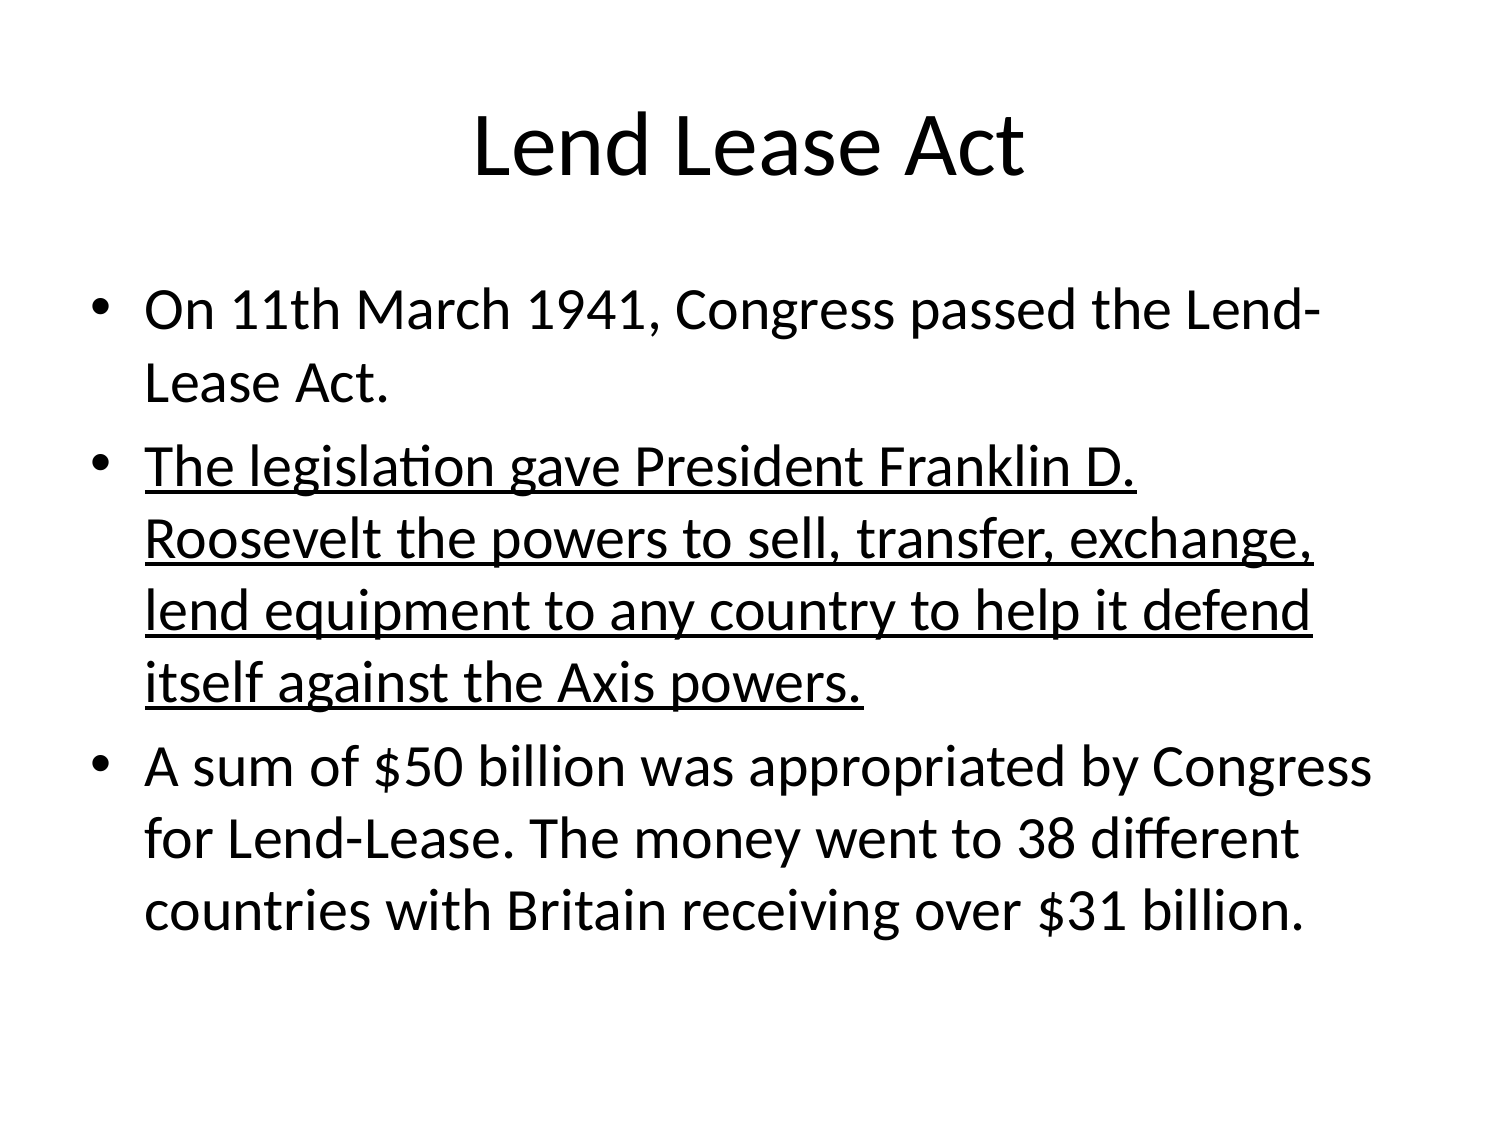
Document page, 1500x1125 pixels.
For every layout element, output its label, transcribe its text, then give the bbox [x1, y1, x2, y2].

list On 11th March 1941, Congress passed the Lend-Lease Act. The legislation gave President Franklin D. Roosevelt the powers to sell, transfer, exchange, lend equipment to any country to help it defend itself against the Axis powers. A sum of $50 billion was appropriated by Congress for Lend-Lease. The money went to 38 different countries with Britain receiving over $31 billion. [75, 262, 1425, 1005]
title Lend Lease Act [75, 45, 1425, 233]
